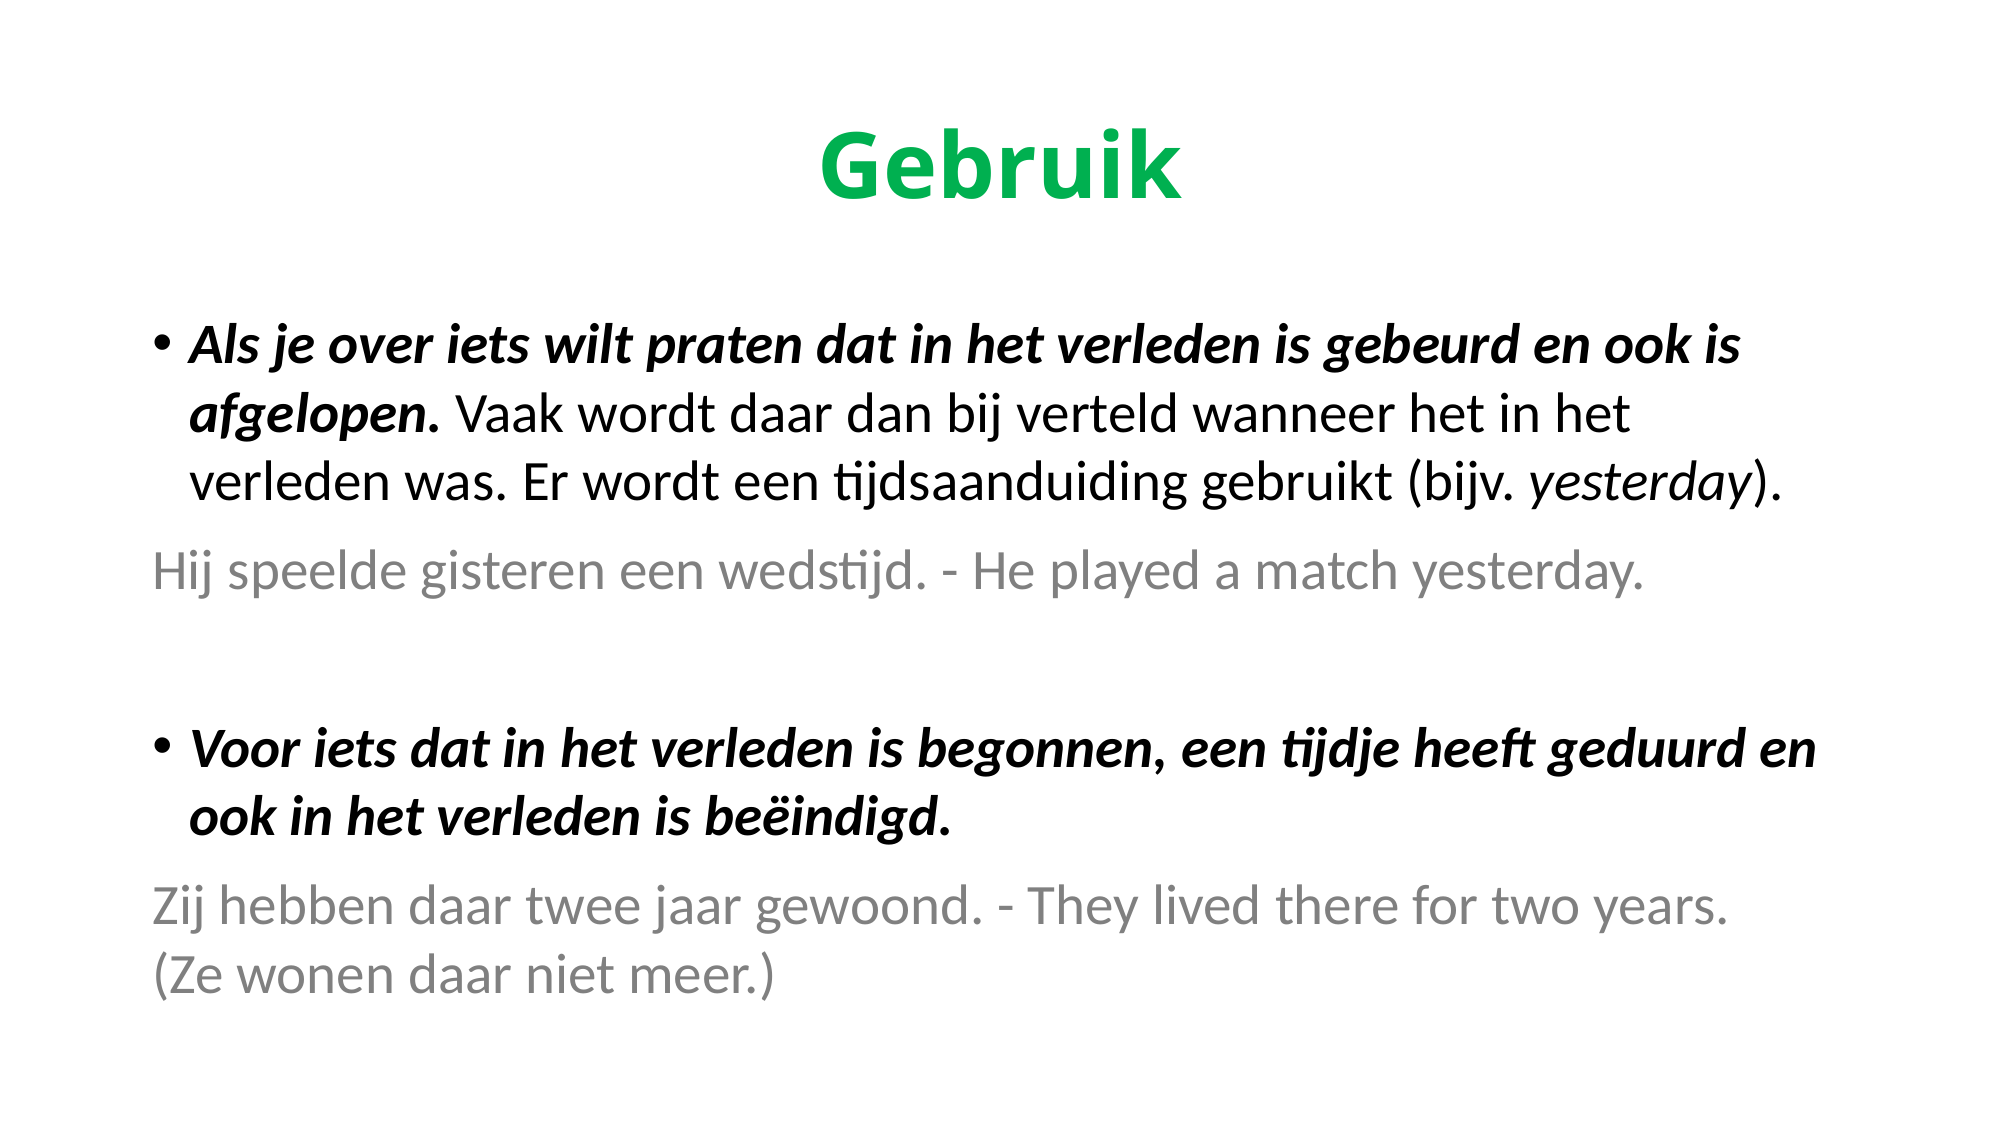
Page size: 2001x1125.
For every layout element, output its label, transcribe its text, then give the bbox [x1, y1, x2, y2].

list Als je over iets wilt praten dat in het verleden is gebeurd en ook is afgelopen. Vaak wordt daar dan bij verteld wanneer het in het verleden was. Er wordt een tijdsaanduiding gebruikt (bijv. yesterday). Hij speelde gisteren een wedstijd. - He played a match yesterday. Voor iets dat in het verleden is begonnen, een tijdje heeft geduurd en ook in het verleden is beëindigd. Zij hebben daar twee jaar gewoond. - They lived there for two years. (Ze wonen daar niet meer.) [137, 299, 1863, 1014]
title Gebruik [137, 59, 1863, 278]
